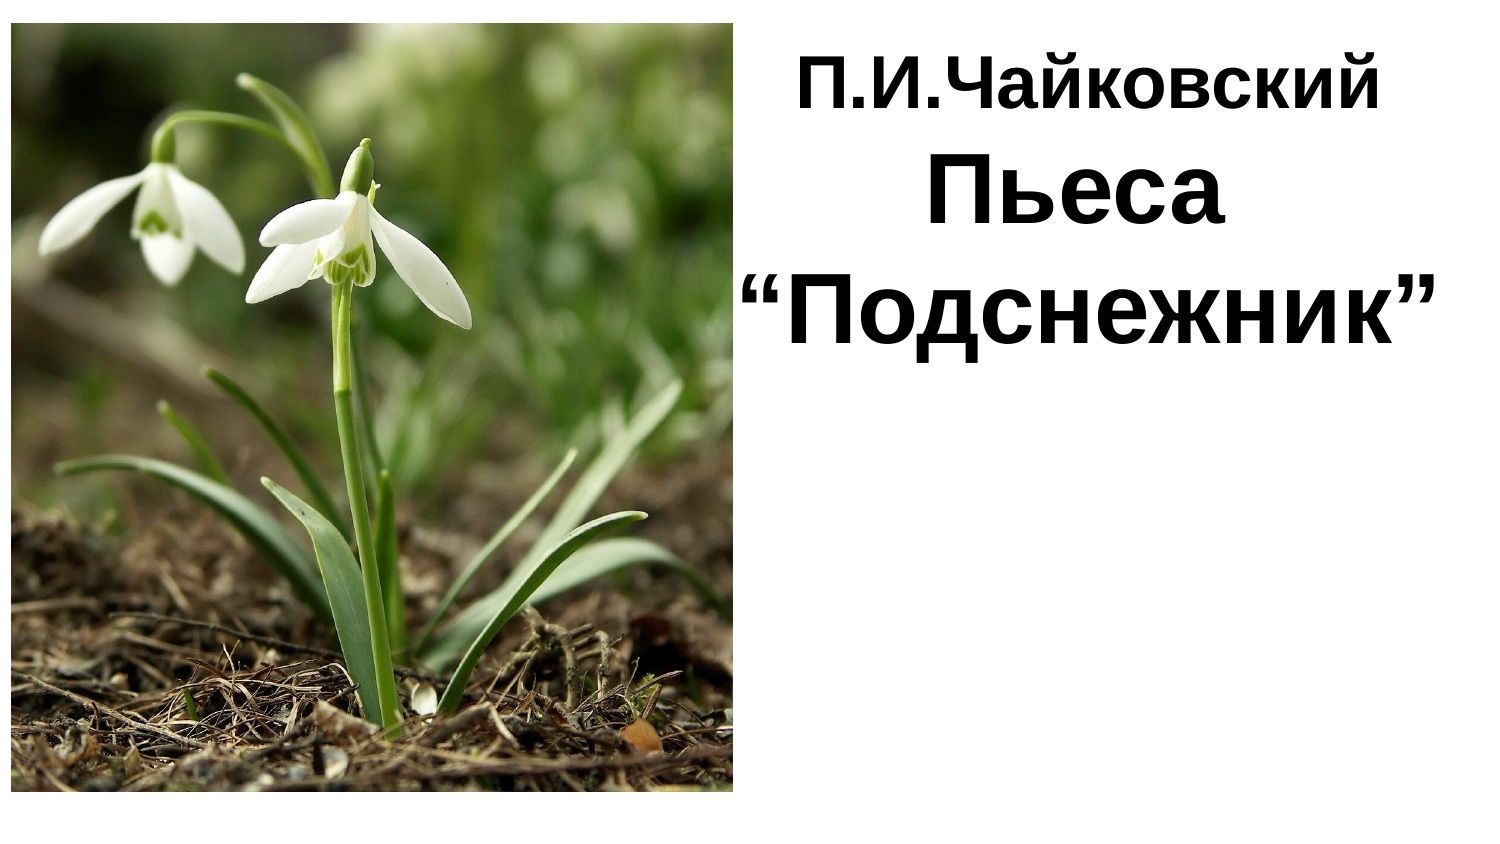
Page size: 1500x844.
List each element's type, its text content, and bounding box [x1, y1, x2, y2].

picture [11, 23, 733, 792]
text_box П.И.Чайковский Пьеса “Подснежник” [696, 18, 1481, 756]
